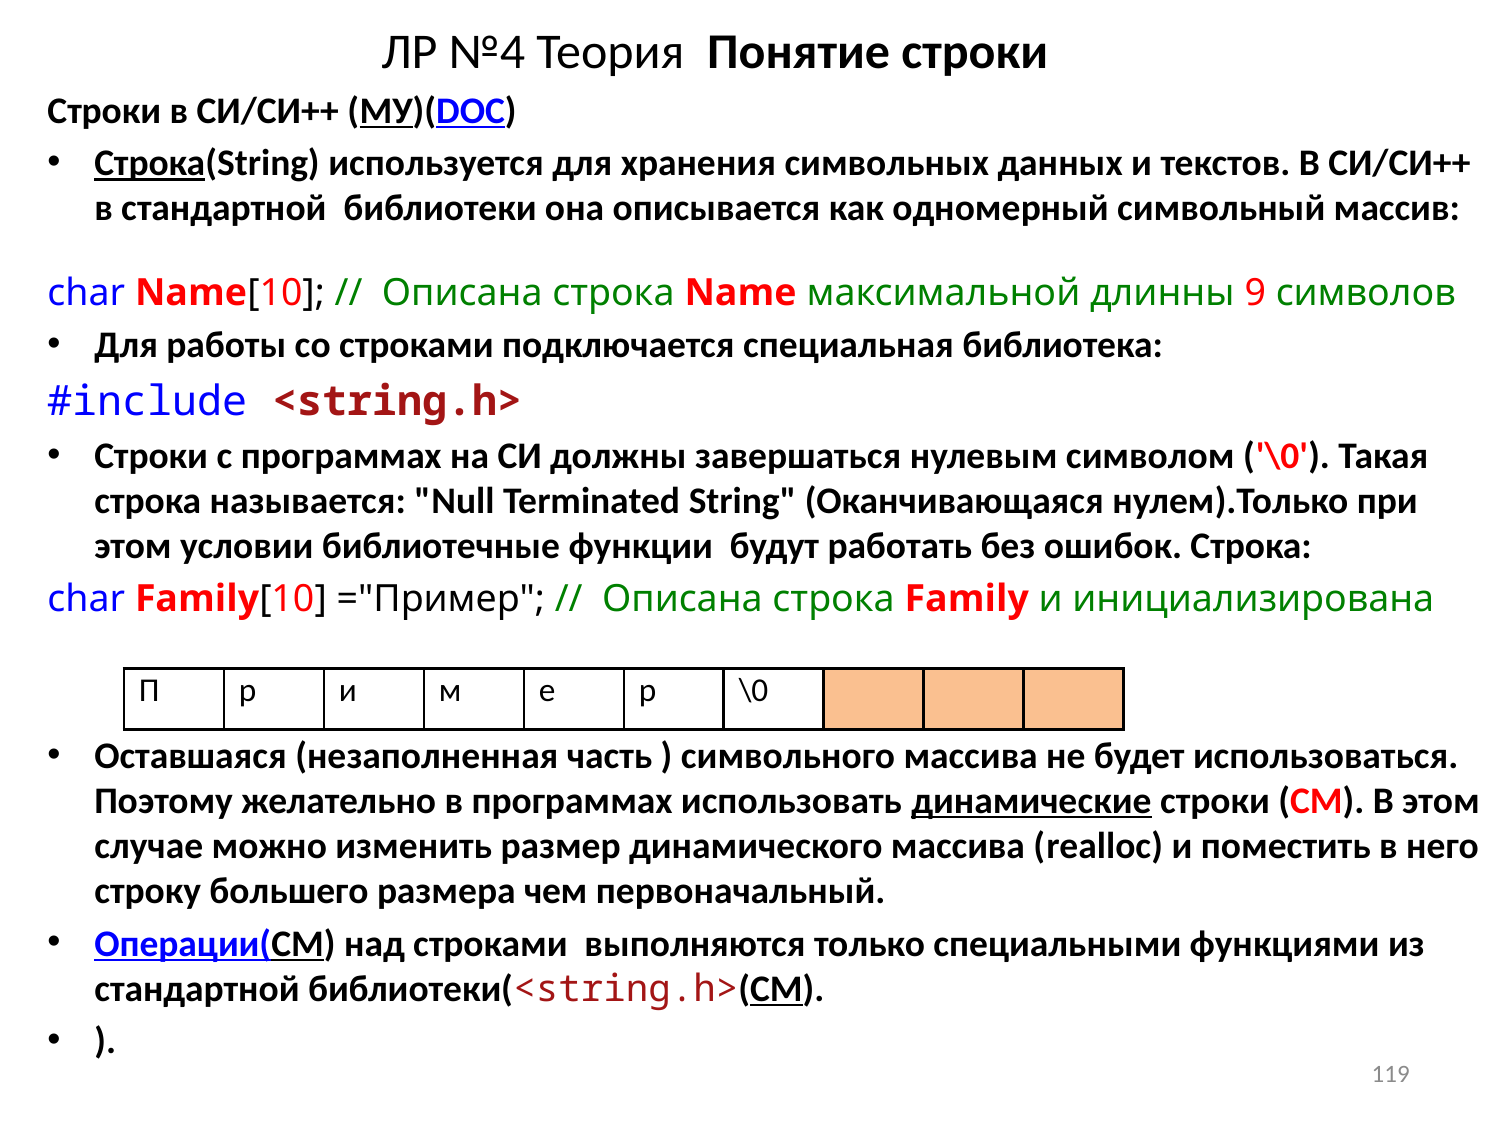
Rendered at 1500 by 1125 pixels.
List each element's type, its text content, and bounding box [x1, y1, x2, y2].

table_header и [325, 670, 423, 728]
table_header [925, 670, 1022, 728]
table_header П [125, 670, 223, 728]
title ЛР №4 Теория Понятие строки [159, 1, 1282, 78]
table_header [1025, 670, 1122, 728]
slide_number 119 [1074, 1042, 1425, 1103]
table_header [825, 670, 922, 728]
table_header \0 [725, 670, 822, 728]
table_header е [525, 670, 623, 728]
table_header р [625, 670, 722, 728]
table_header м [425, 670, 523, 728]
table_header р [225, 670, 323, 728]
text_box Строки в СИ/СИ++ (МУ)(DOC) Строка(String) используется для хранения символьных данных и текстов. В СИ/СИ++ в стандартной библиотеки она описывается как одномерный символьный массив: char Name[10]; // Описана строка Name максимальной длинны 9 символов Для работы со строками подключается специальная библиотека: #include <string.h> Строки с программах на СИ должны завершаться нулевым символом ('\0'). Такая строка называется: "Null Terminated String" (Оканчивающаяся нулем).Только при этом условии библиотечные функции будут работать без ошибок. Строка: char Family[10] ="Пример"; // Описана строка Family и инициализирована Оставшаяся (незаполненная часть ) символьного массива не будет использоваться. Поэтому желательно в программах использовать динамические строки (СМ). В этом случае можно изменить размер динамического массива (realloc) и поместить в него строку большего размера чем первоначальный. Операции(СМ) над строками выполняются только специальными функциями из стандартной библиотеки(<string.h>(СМ). ). [32, 78, 1500, 1035]
